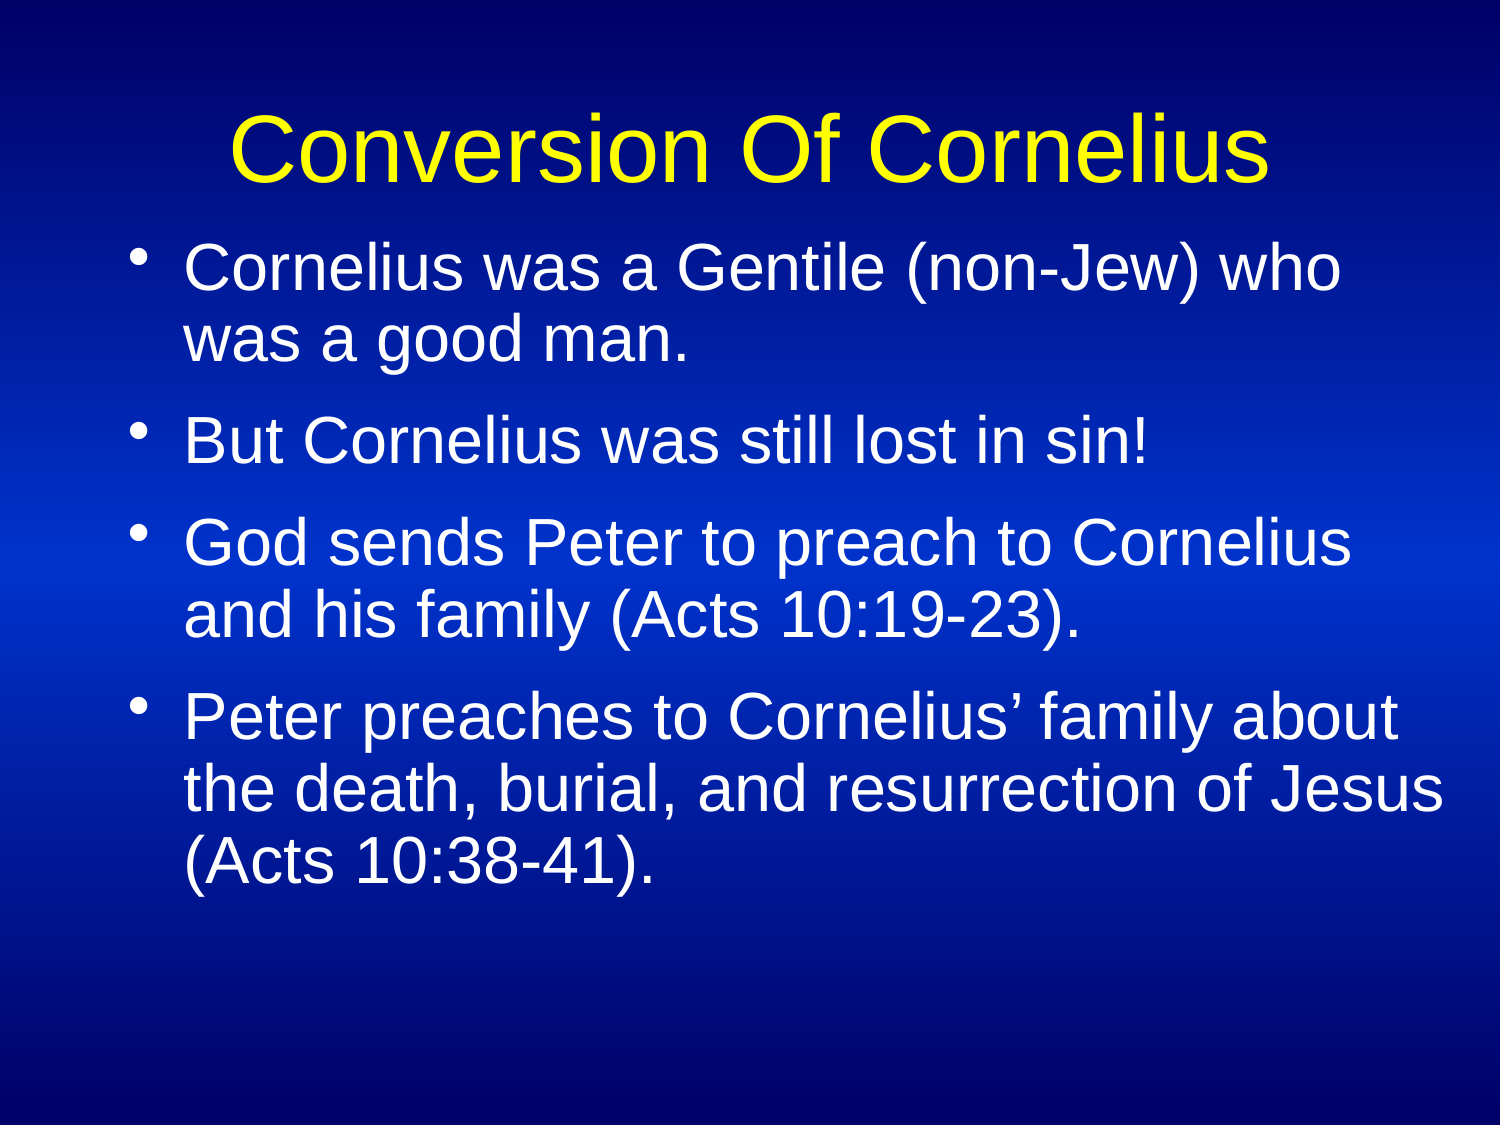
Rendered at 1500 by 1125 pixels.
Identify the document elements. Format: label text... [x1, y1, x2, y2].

title Conversion Of Cornelius [37, 50, 1463, 238]
list Cornelius was a Gentile (non-Jew) who was a good man. But Cornelius was still lost in sin! God sends Peter to preach to Cornelius and his family (Acts 10:19-23). Peter preaches to Cornelius’ family about the death, burial, and resurrection of Jesus (Acts 10:38-41). [112, 224, 1463, 1013]
